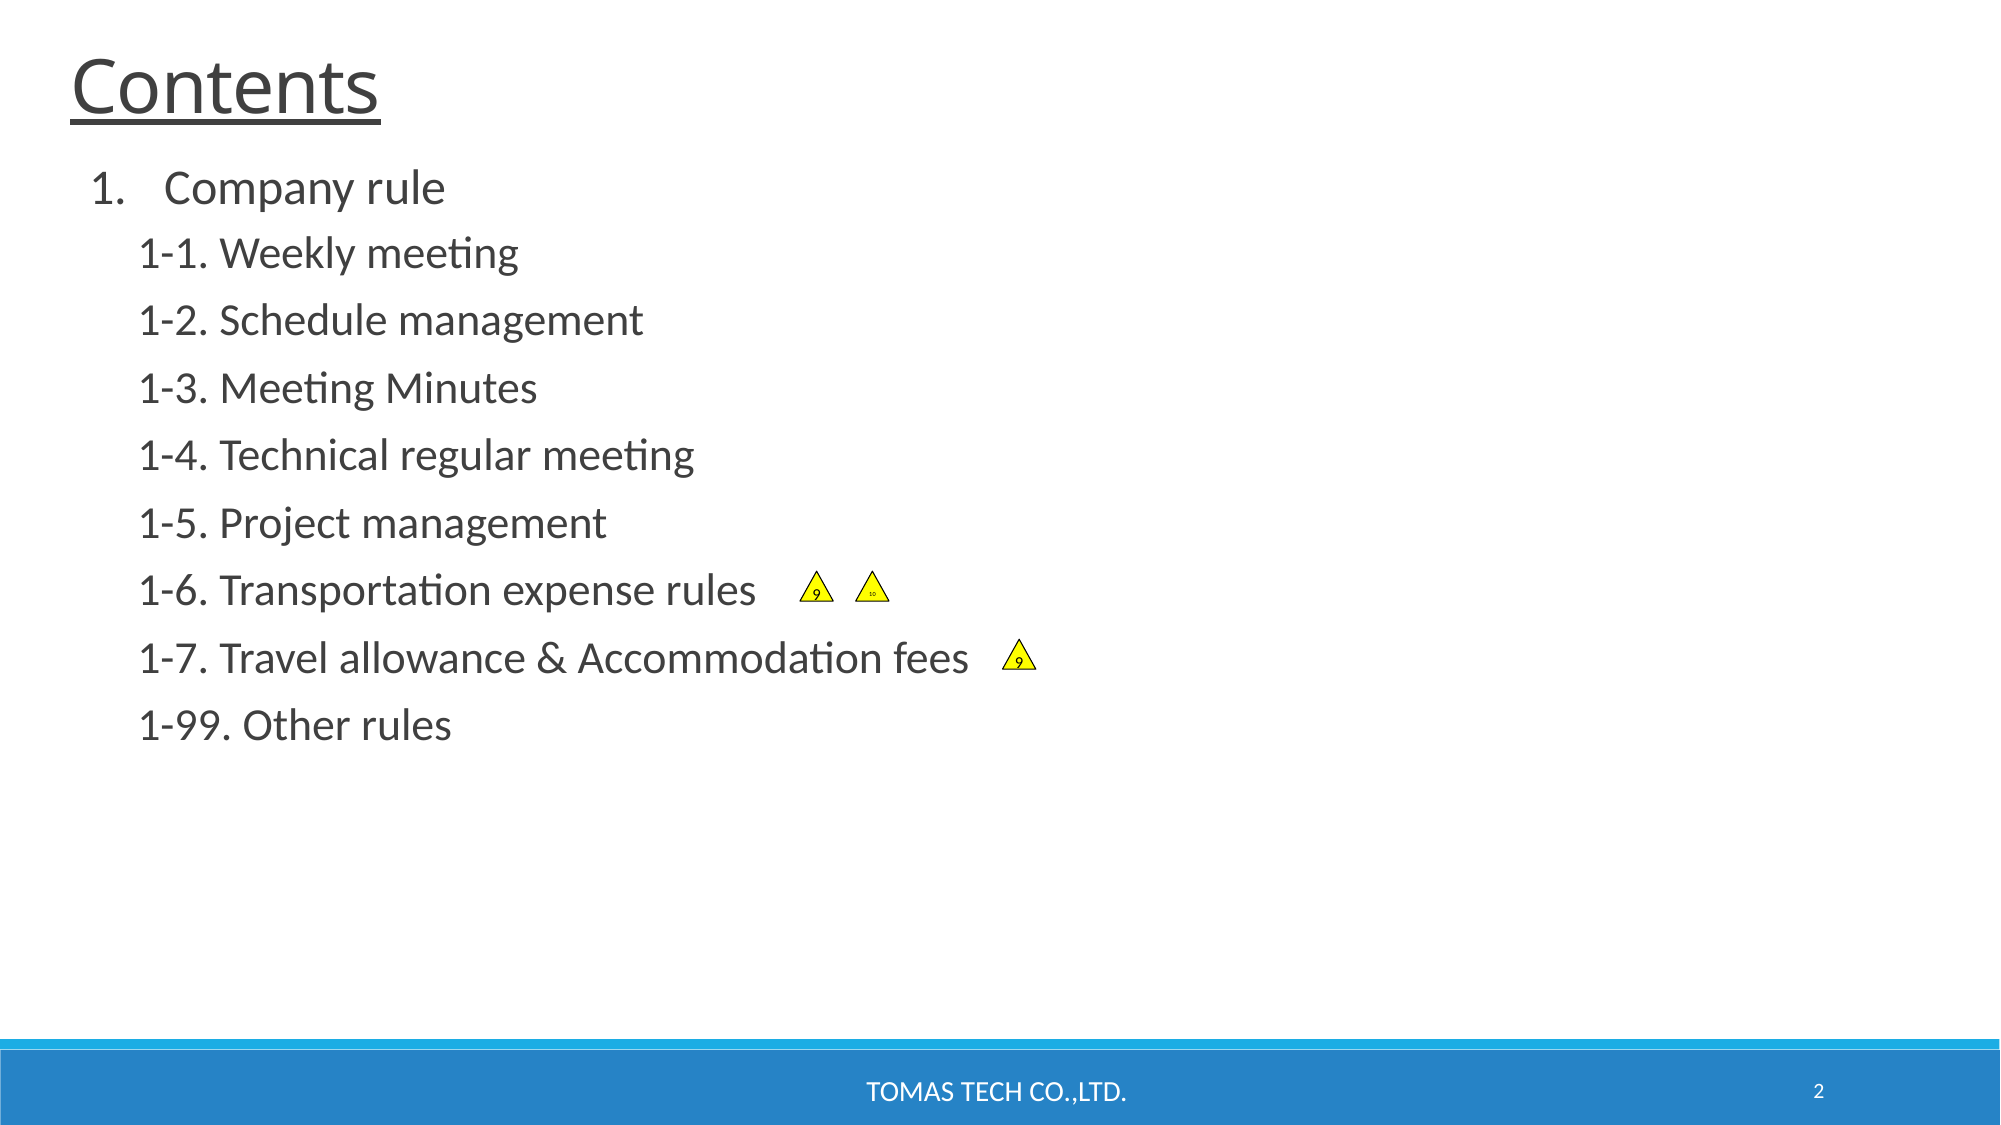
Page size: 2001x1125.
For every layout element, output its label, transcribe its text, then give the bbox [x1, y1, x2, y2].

text_box Contents [55, 27, 1945, 137]
text_box 9 [798, 569, 835, 603]
slide_number 2 [1624, 1059, 1840, 1120]
text_box 9 [1001, 637, 1037, 671]
text_box Company rule 1-1. Weekly meeting 1-2. Schedule management 1-3. Meeting Minutes 1-4. Technical regular meeting 1-5. Project management 1-6. Transportation expense rules 1-7. Travel allowance & Accommodation fees 1-99. Other rules [74, 146, 1964, 1026]
footer TOMAS TECH CO.,LTD. [604, 1059, 1396, 1120]
text_box 10 [854, 569, 891, 603]
